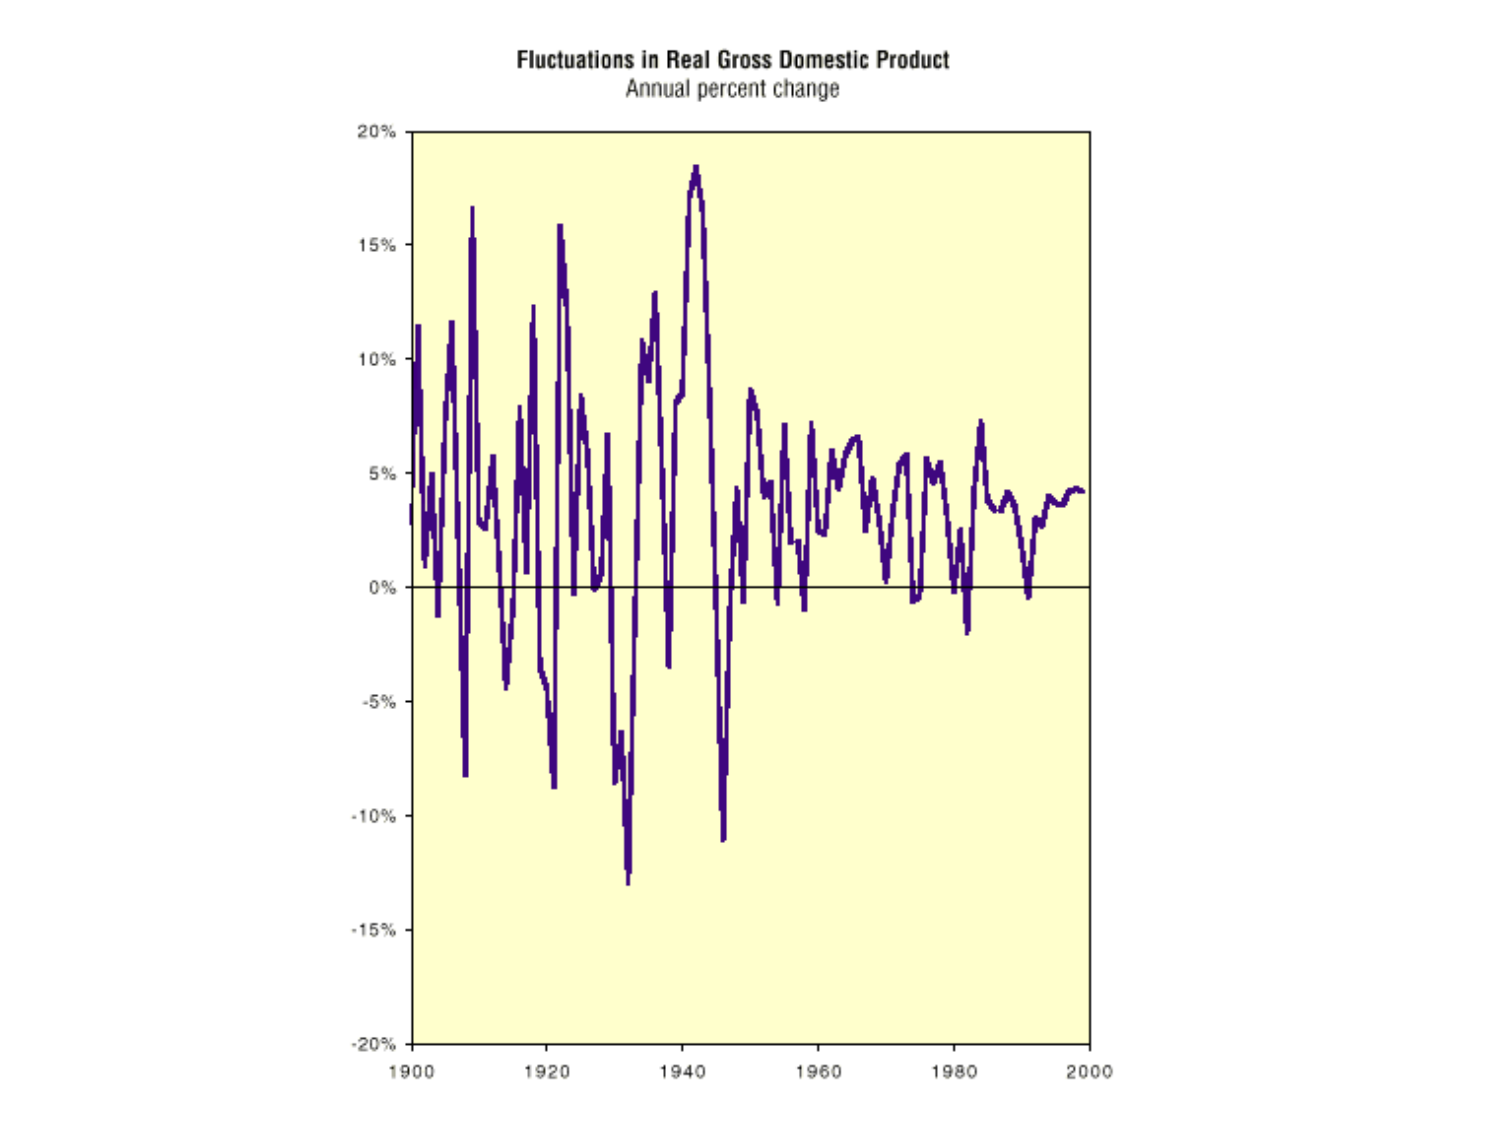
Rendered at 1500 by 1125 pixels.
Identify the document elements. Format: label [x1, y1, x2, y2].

picture [337, 37, 1126, 1099]
